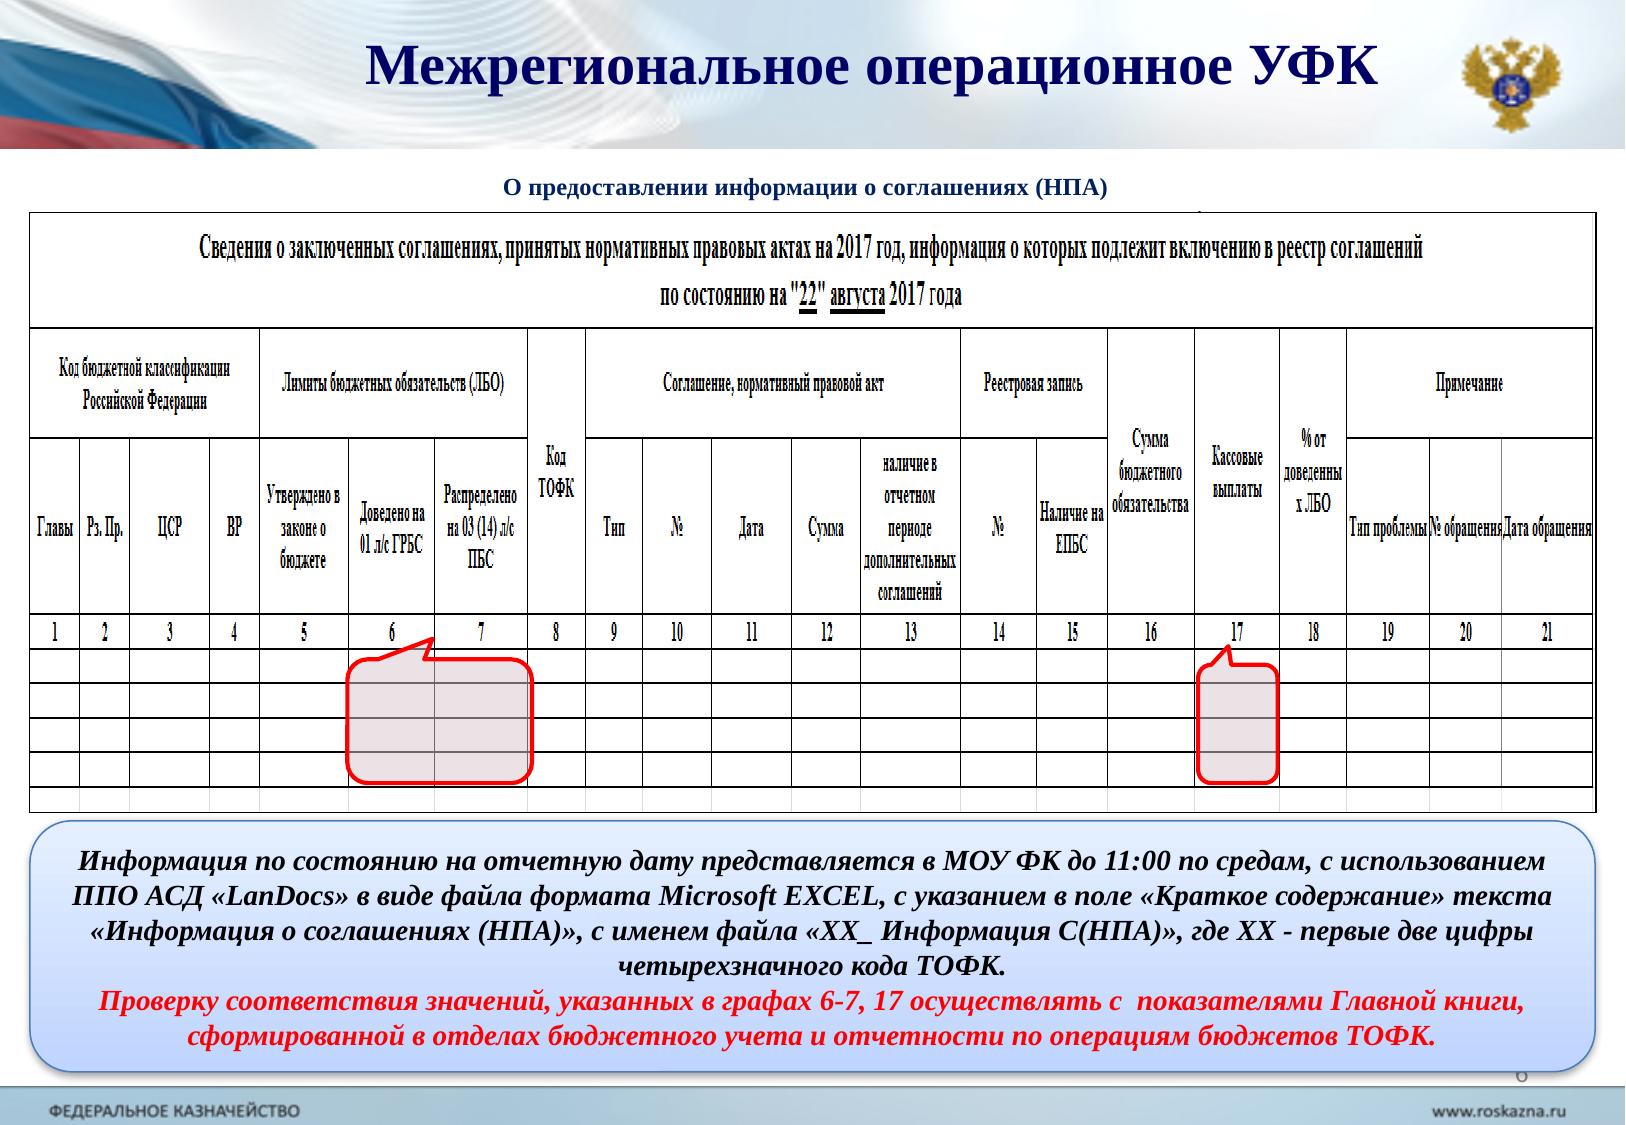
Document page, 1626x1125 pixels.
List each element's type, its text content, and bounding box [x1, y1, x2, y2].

text_box Информация по состоянию на отчетную дату представляется в МОУ ФК до 11:00 по средам, с использованием ППО АСД «LanDocs» в виде файла формата Microsoft EXCEL, с указанием в поле «Краткое содержание» текста «Информация о соглашениях (НПА)», с именем файла «ХХ_ Информация С(НПА)», где ХХ - первые две цифры четырехзначного кода ТОФК. Проверку соответствия значений, указанных в графах 6-7, 17 осуществлять с показателями Главной книги, сформированной в отделах бюджетного учета и отчетности по операциям бюджетов ТОФК. [29, 822, 1596, 1073]
text_box О предоставлении информации о соглашениях (НПА) [68, 163, 1544, 208]
picture [29, 213, 1596, 812]
picture [0, 0, 1625, 150]
picture [0, 1086, 1625, 1125]
